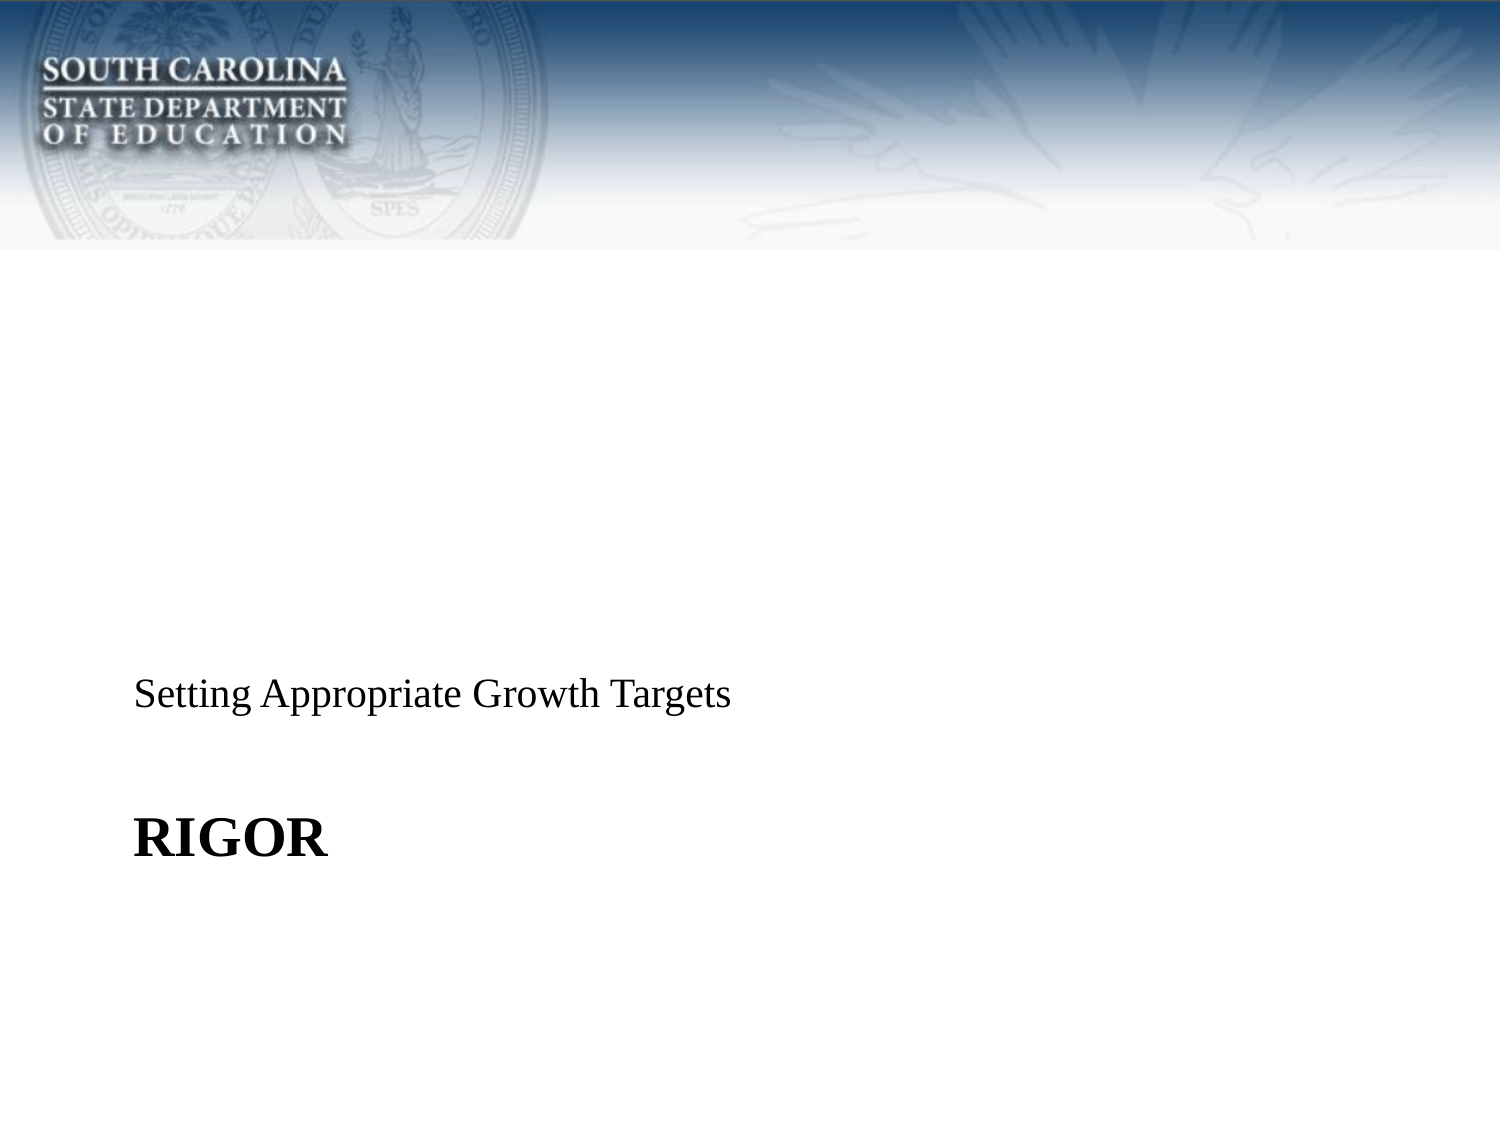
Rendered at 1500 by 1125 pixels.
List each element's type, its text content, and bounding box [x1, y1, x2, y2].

list Setting Appropriate Growth Targets [118, 476, 1394, 723]
title Rigor [118, 723, 1394, 947]
picture [0, 0, 1500, 1125]
